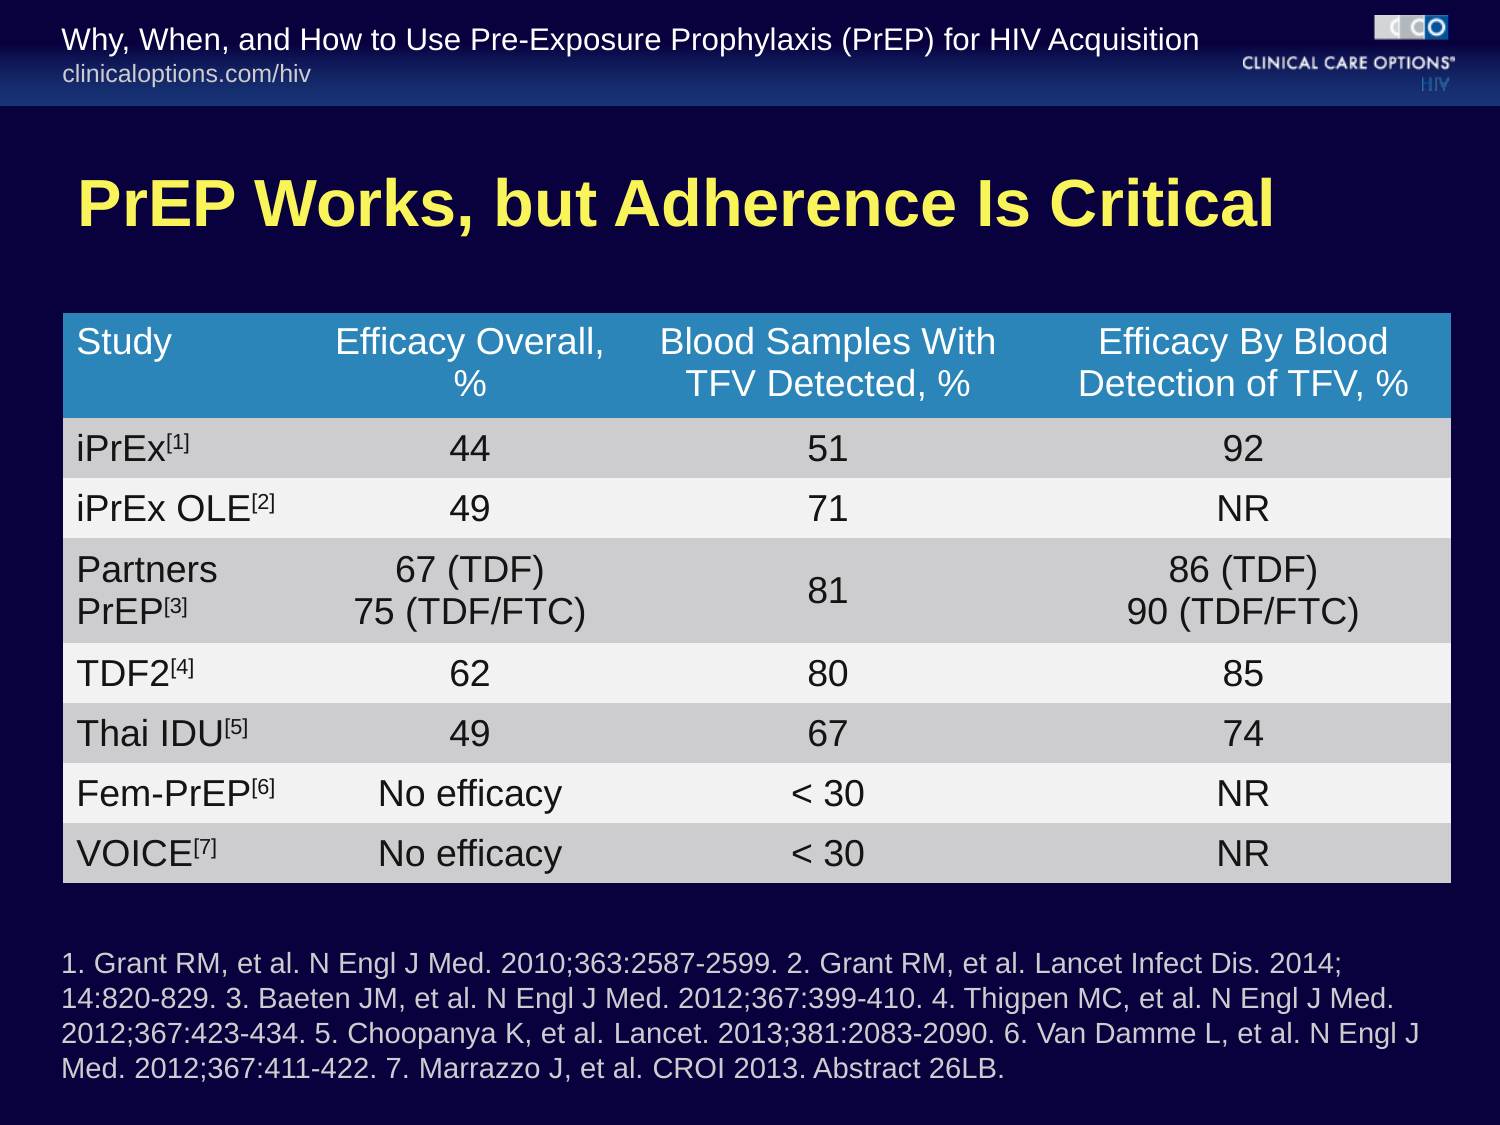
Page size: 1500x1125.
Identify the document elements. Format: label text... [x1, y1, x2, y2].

table_header Efficacy Overall, % [320, 313, 620, 418]
table_cell TDF2[4] [63, 643, 320, 703]
table_cell No efficacy [320, 823, 620, 883]
title PrEP Works, but Adherence Is Critical [62, 109, 1452, 291]
table_cell NR [1036, 823, 1451, 883]
table_cell NR [1036, 478, 1451, 538]
table_cell 62 [320, 643, 620, 703]
table_cell 49 [320, 478, 620, 538]
table_header Efficacy By Blood Detection of TFV, % [1036, 313, 1451, 418]
table_cell Thai IDU[5] [63, 703, 320, 763]
table_cell No efficacy [320, 763, 620, 823]
table_cell 74 [1036, 703, 1451, 763]
table_cell 85 [1036, 643, 1451, 703]
table_cell 67 [620, 703, 1036, 763]
table_cell 81 [620, 538, 1036, 643]
table_cell 92 [1036, 418, 1451, 478]
picture [1243, 15, 1455, 91]
table_cell 86 (TDF) 90 (TDF/FTC) [1036, 538, 1451, 643]
table_cell iPrEx OLE[2] [63, 478, 320, 538]
table_cell 44 [320, 418, 620, 478]
table_cell 80 [620, 643, 1036, 703]
table_cell VOICE[7] [63, 823, 320, 883]
table_cell Fem-PrEP[6] [63, 763, 320, 823]
table_cell Partners PrEP[3] [63, 538, 320, 643]
table_cell < 30 [620, 823, 1036, 883]
table_header Study [63, 313, 320, 418]
table_cell iPrEx[1] [63, 418, 320, 478]
table_cell 71 [620, 478, 1036, 538]
table_cell NR [1036, 763, 1451, 823]
table_cell 67 (TDF) 75 (TDF/FTC) [320, 538, 620, 643]
table_cell < 30 [620, 763, 1036, 823]
table_header Blood Samples With TFV Detected, % [620, 313, 1036, 418]
table_cell 51 [620, 418, 1036, 478]
table_cell 49 [320, 703, 620, 763]
text_box 1. Grant RM, et al. N Engl J Med. 2010;363:2587-2599. 2. Grant RM, et al. Lancet Infect Dis. 2014; 14:820-829. 3. Baeten JM, et al. N Engl J Med. 2012;367:399-410. 4. Thigpen MC, et al. N Engl J Med. 2012;367:423-434. 5. Choopanya K, et al. Lancet. 2013;381:2083-2090. 6. Van Damme L, et al. N Engl J Med. 2012;367:411-422. 7. Marrazzo J, et al. CROI 2013. Abstract 26LB. [46, 937, 1438, 1092]
